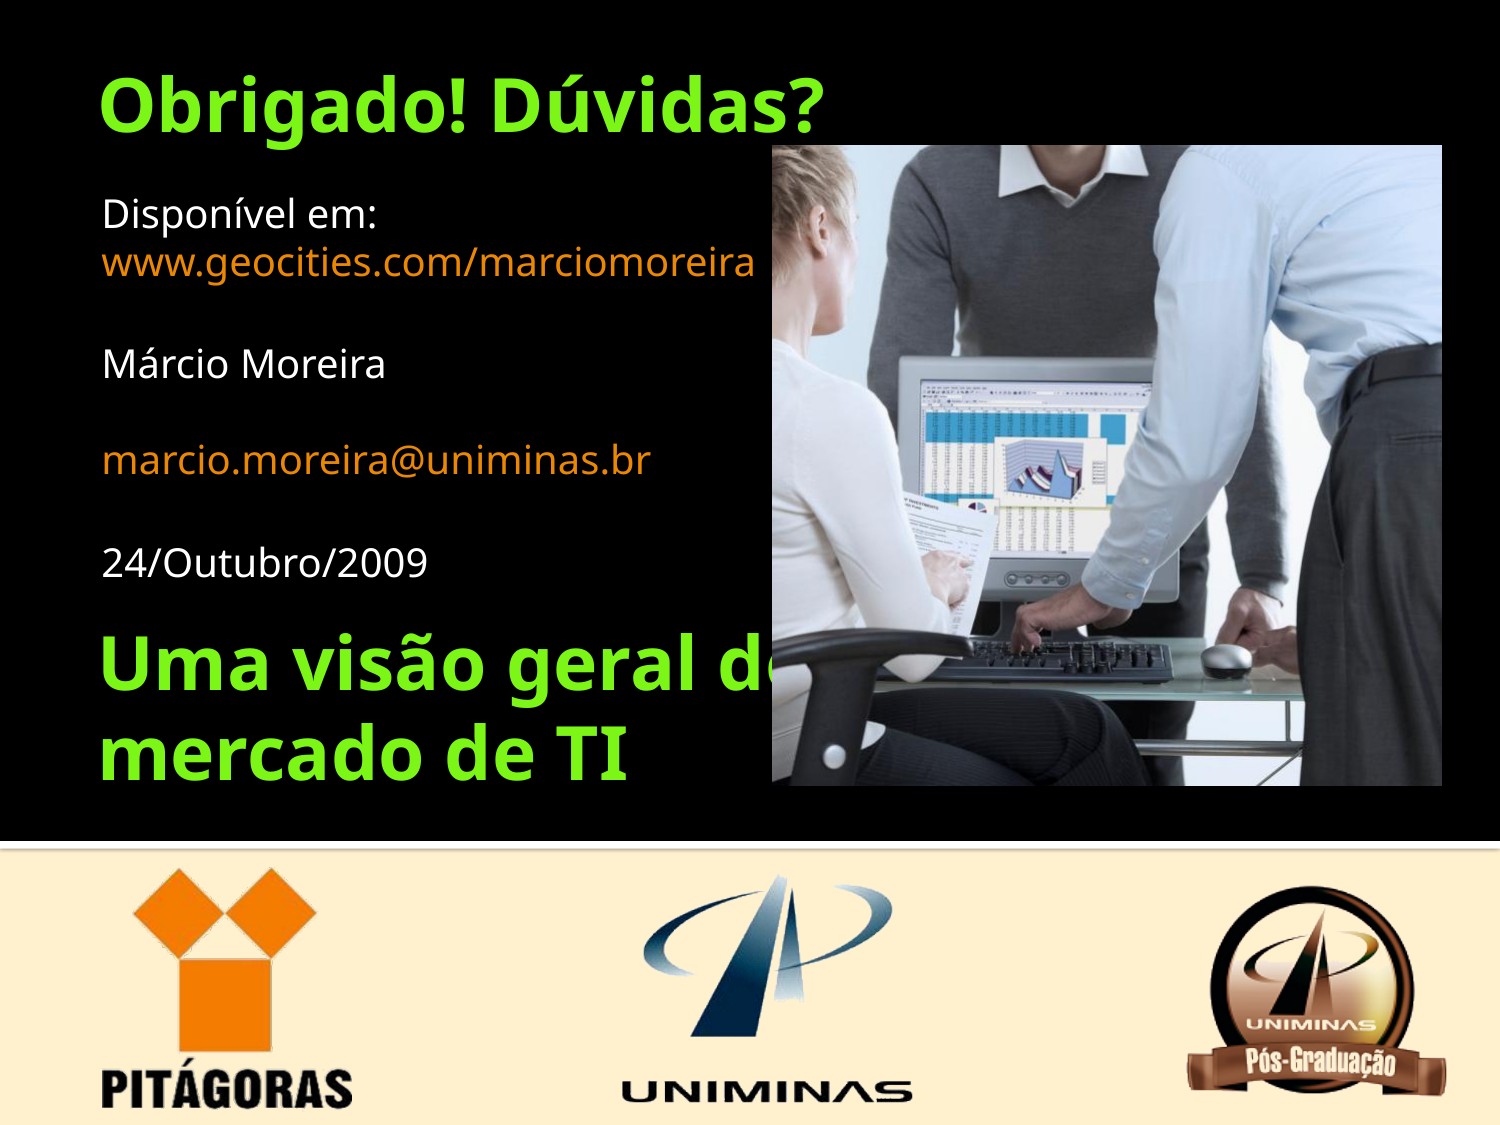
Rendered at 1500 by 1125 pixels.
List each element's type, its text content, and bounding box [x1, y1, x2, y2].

picture [1183, 867, 1450, 1108]
text_box Disponível em: www.geocities.com/marciomoreira Márcio Moreira marcio.moreira@uniminas.br 24/Outubro/2009 [82, 187, 766, 586]
picture [102, 867, 352, 1114]
picture [621, 855, 915, 1104]
title Uma visão geral do mercado de TI [82, 586, 1008, 825]
picture [772, 145, 1442, 786]
text_box Obrigado! Dúvidas? [82, 35, 1407, 169]
